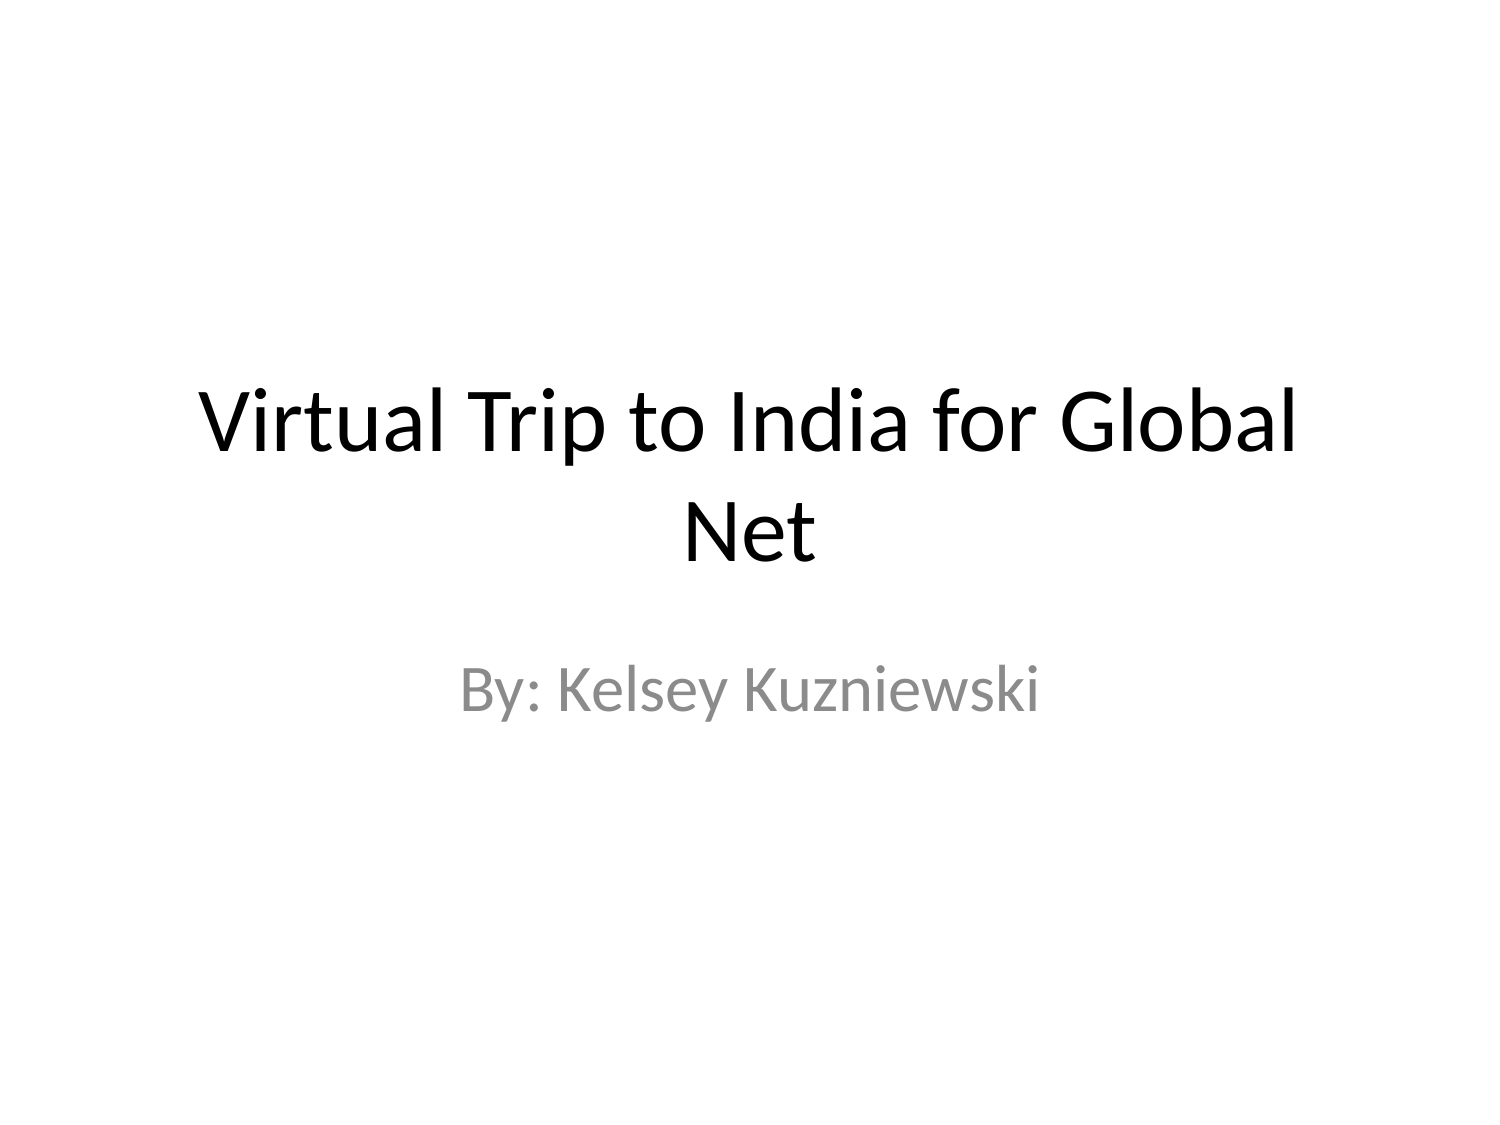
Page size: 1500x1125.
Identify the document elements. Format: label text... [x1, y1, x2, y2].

title Virtual Trip to India for Global Net [112, 349, 1388, 591]
subtitle By: Kelsey Kuzniewski [225, 637, 1275, 925]
